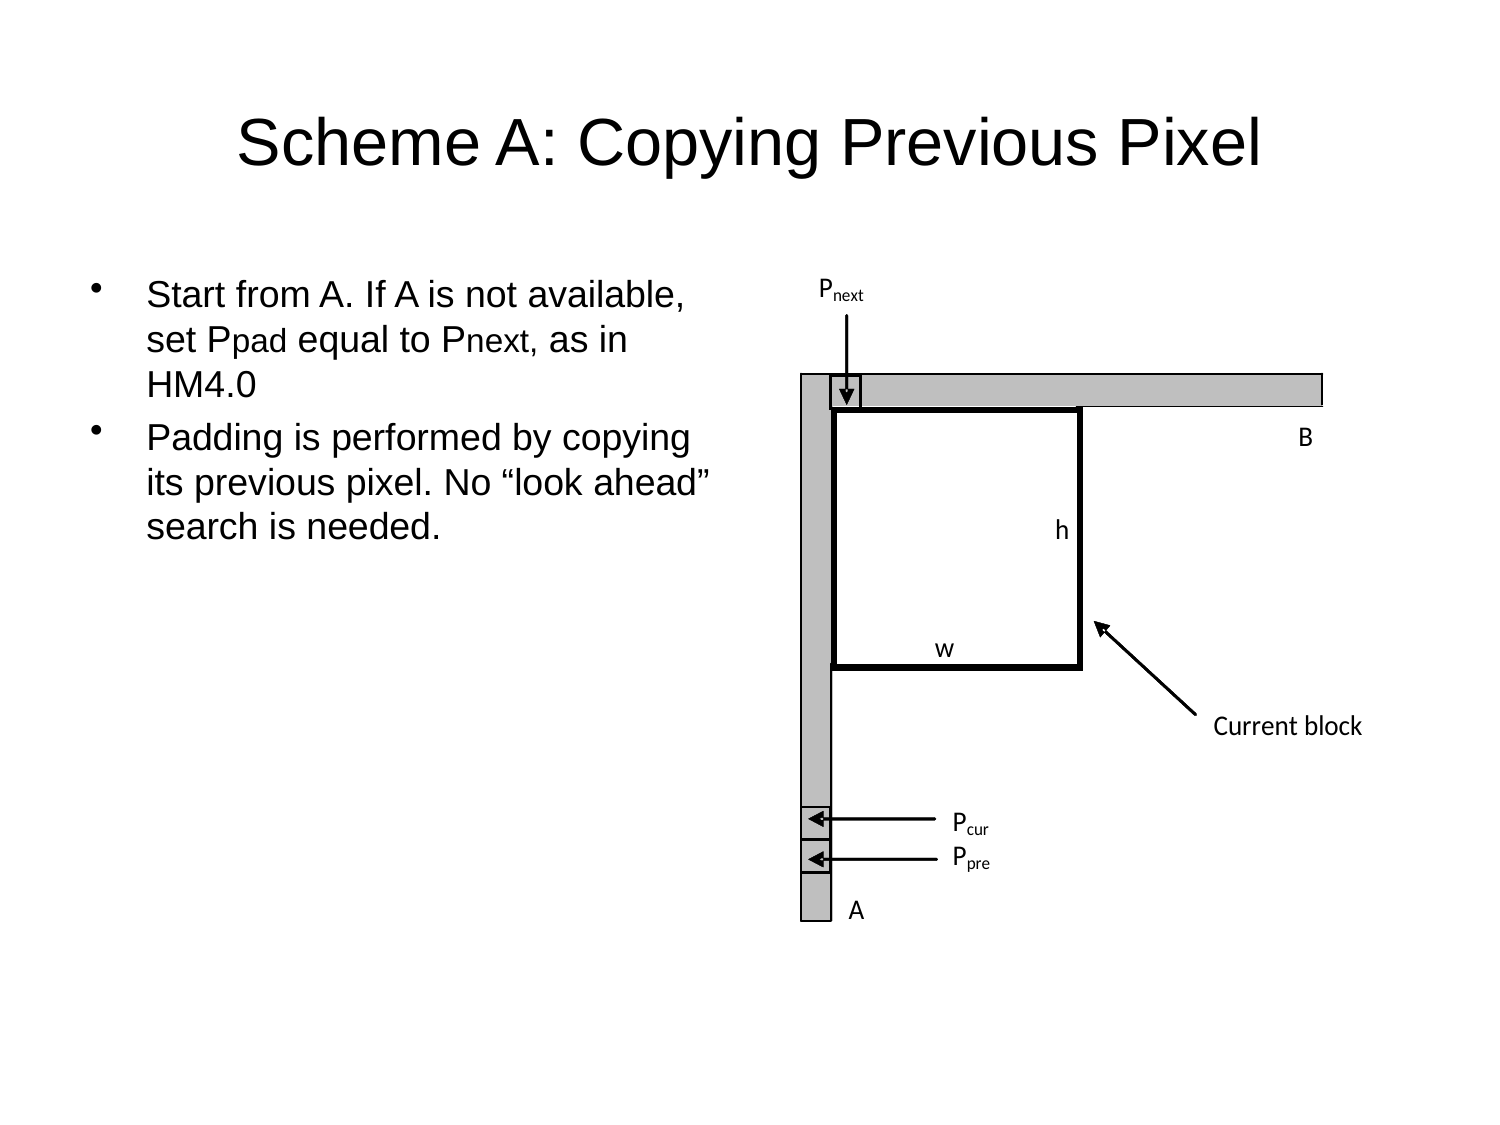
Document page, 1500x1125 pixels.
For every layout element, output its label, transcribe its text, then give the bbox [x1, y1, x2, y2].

title Scheme A: Copying Previous Pixel [74, 44, 1426, 233]
picture [799, 261, 1438, 938]
list Start from A. If A is not available, set Ppad equal to Pnext, as in HM4.0 Padding is performed by copying its previous pixel. No “look ahead” search is needed. [74, 262, 751, 1006]
